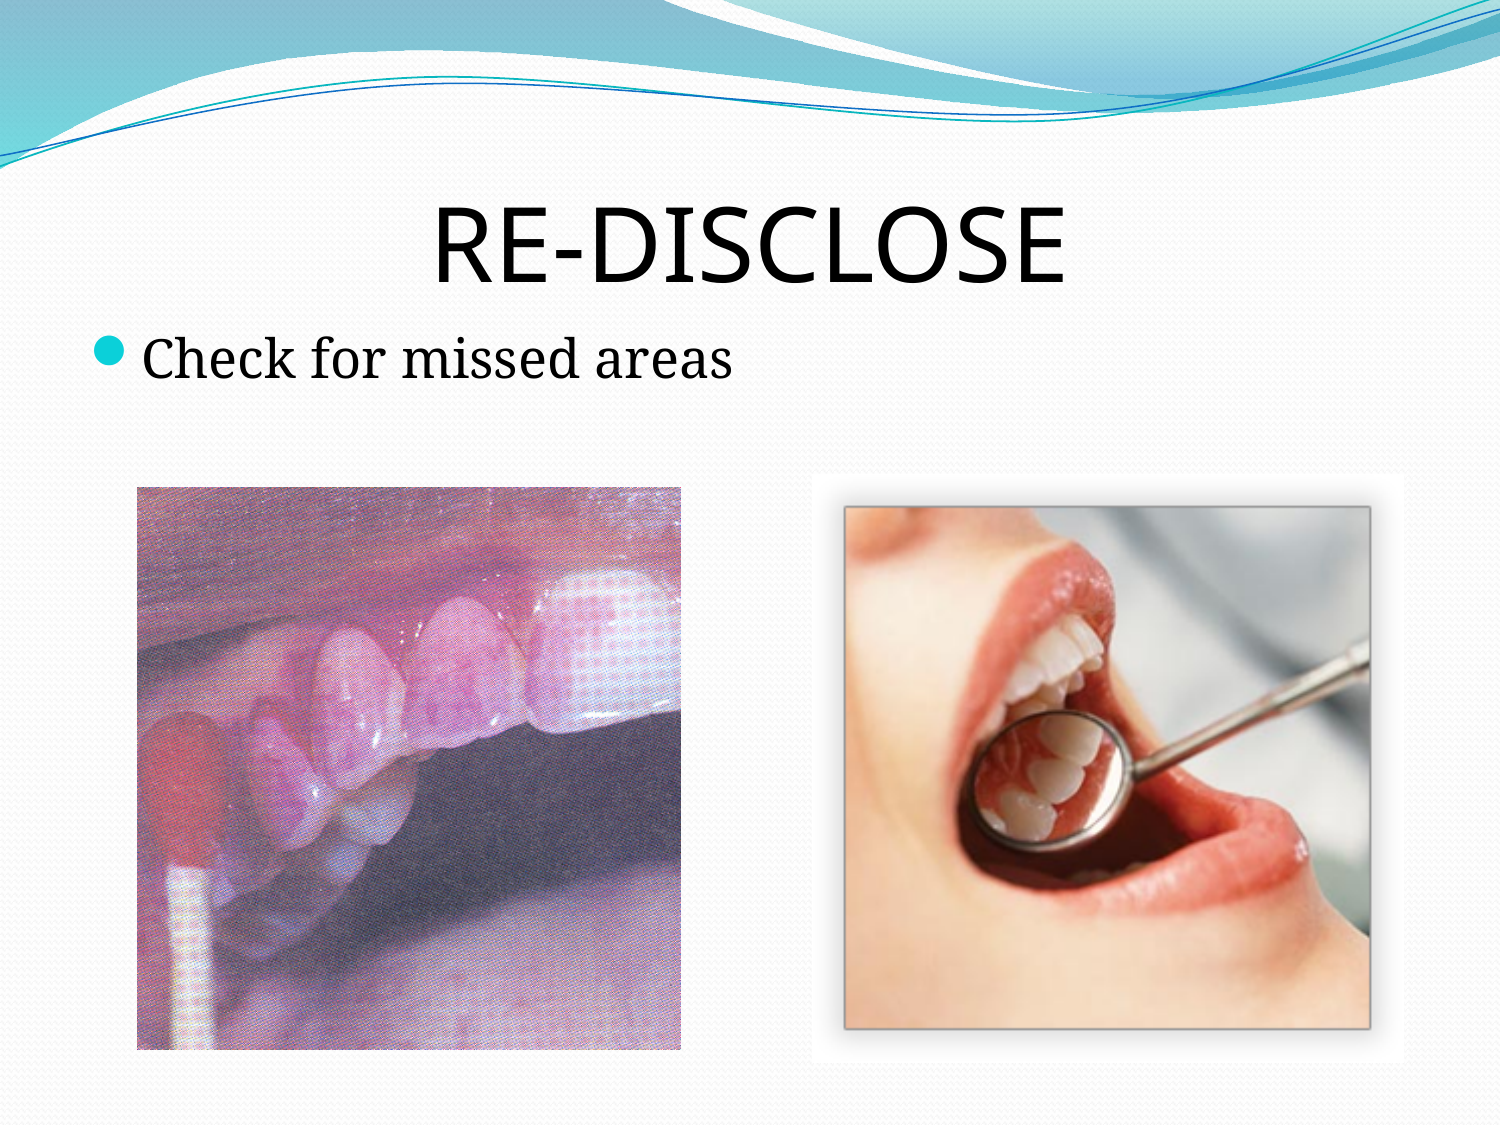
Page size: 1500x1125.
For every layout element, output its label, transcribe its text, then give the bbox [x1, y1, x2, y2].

title RE-DISCLOSE [75, 115, 1425, 303]
picture [137, 487, 681, 1051]
picture [812, 474, 1405, 1063]
list Check for missed areas [75, 317, 1425, 1038]
